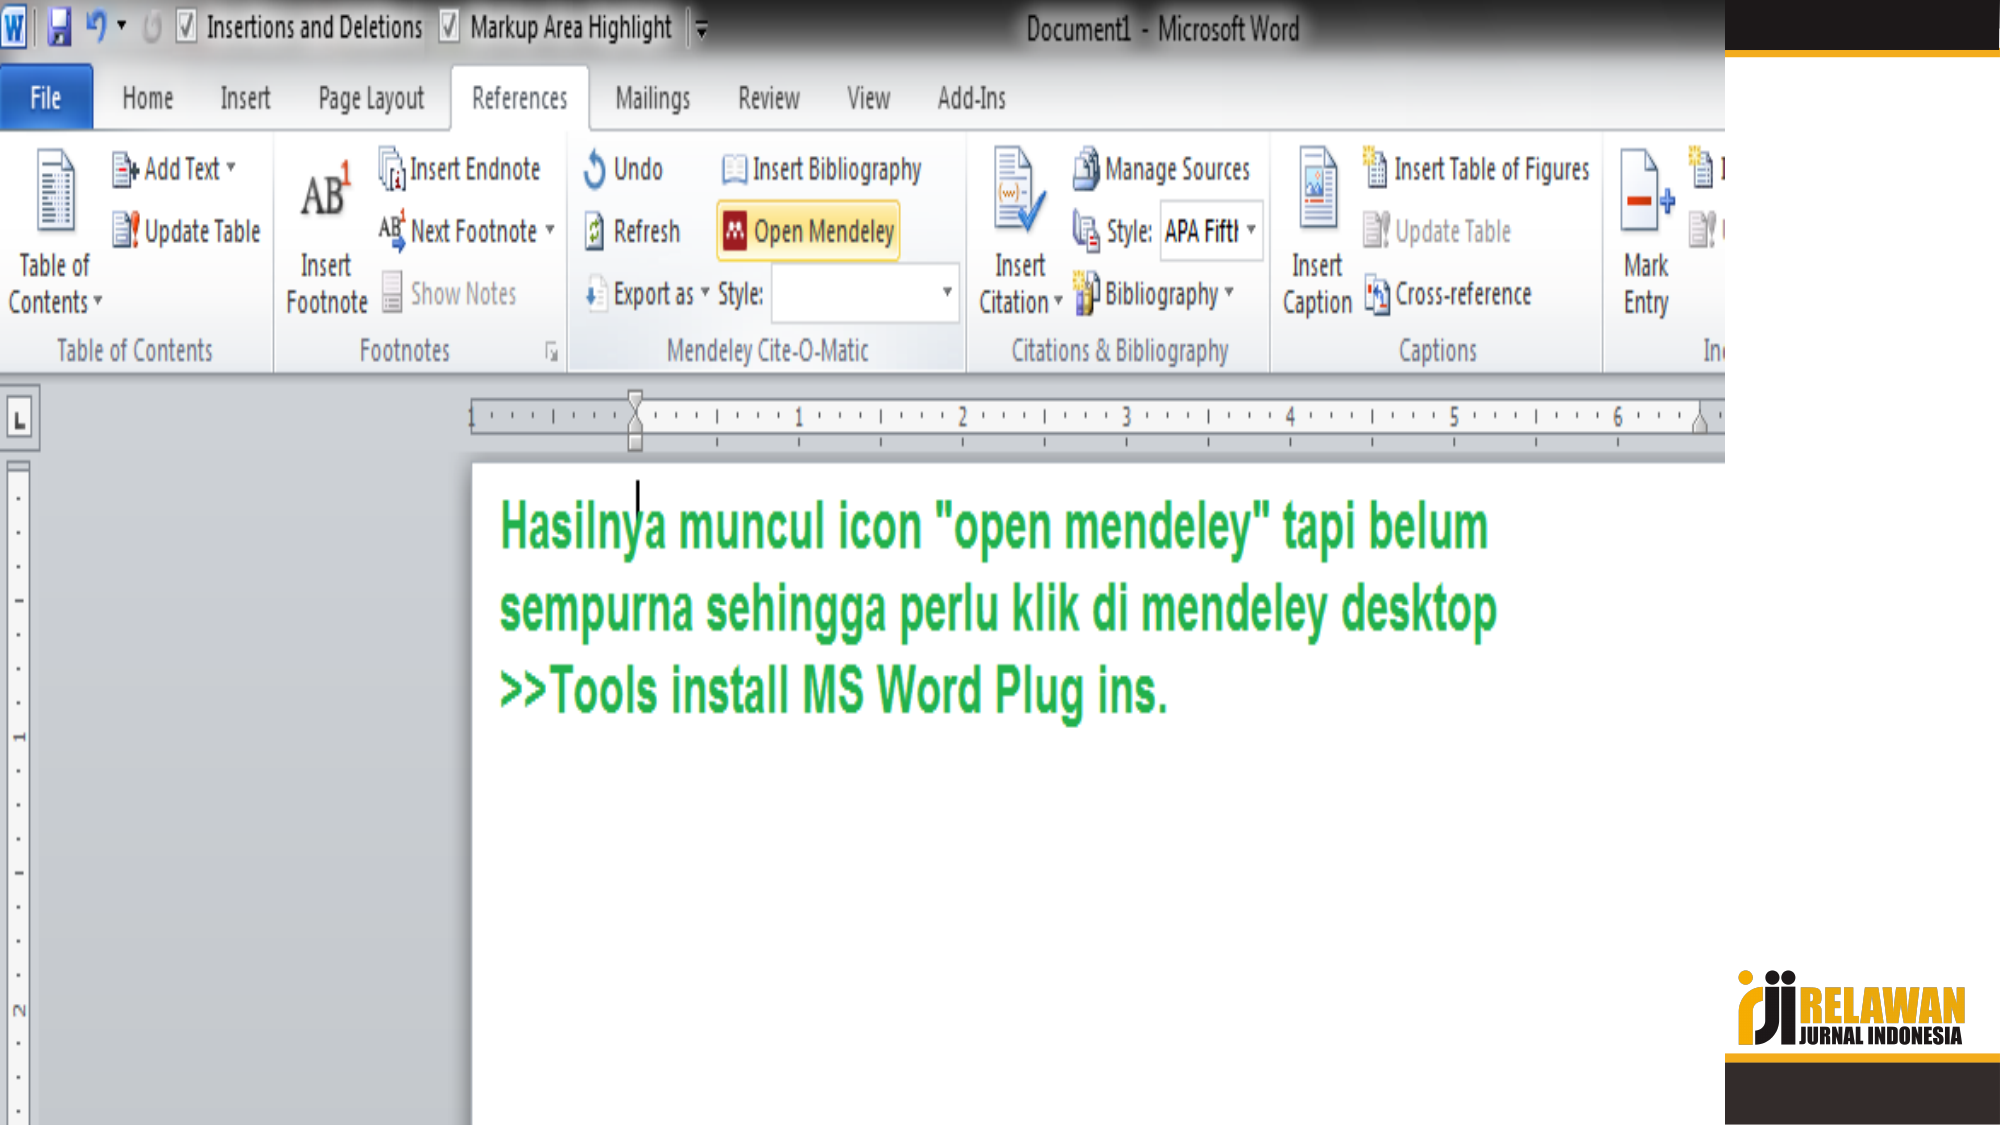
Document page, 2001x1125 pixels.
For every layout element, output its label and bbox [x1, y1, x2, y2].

picture [1725, 0, 2000, 106]
picture [1725, 967, 2000, 1125]
list [0, 0, 1725, 1125]
